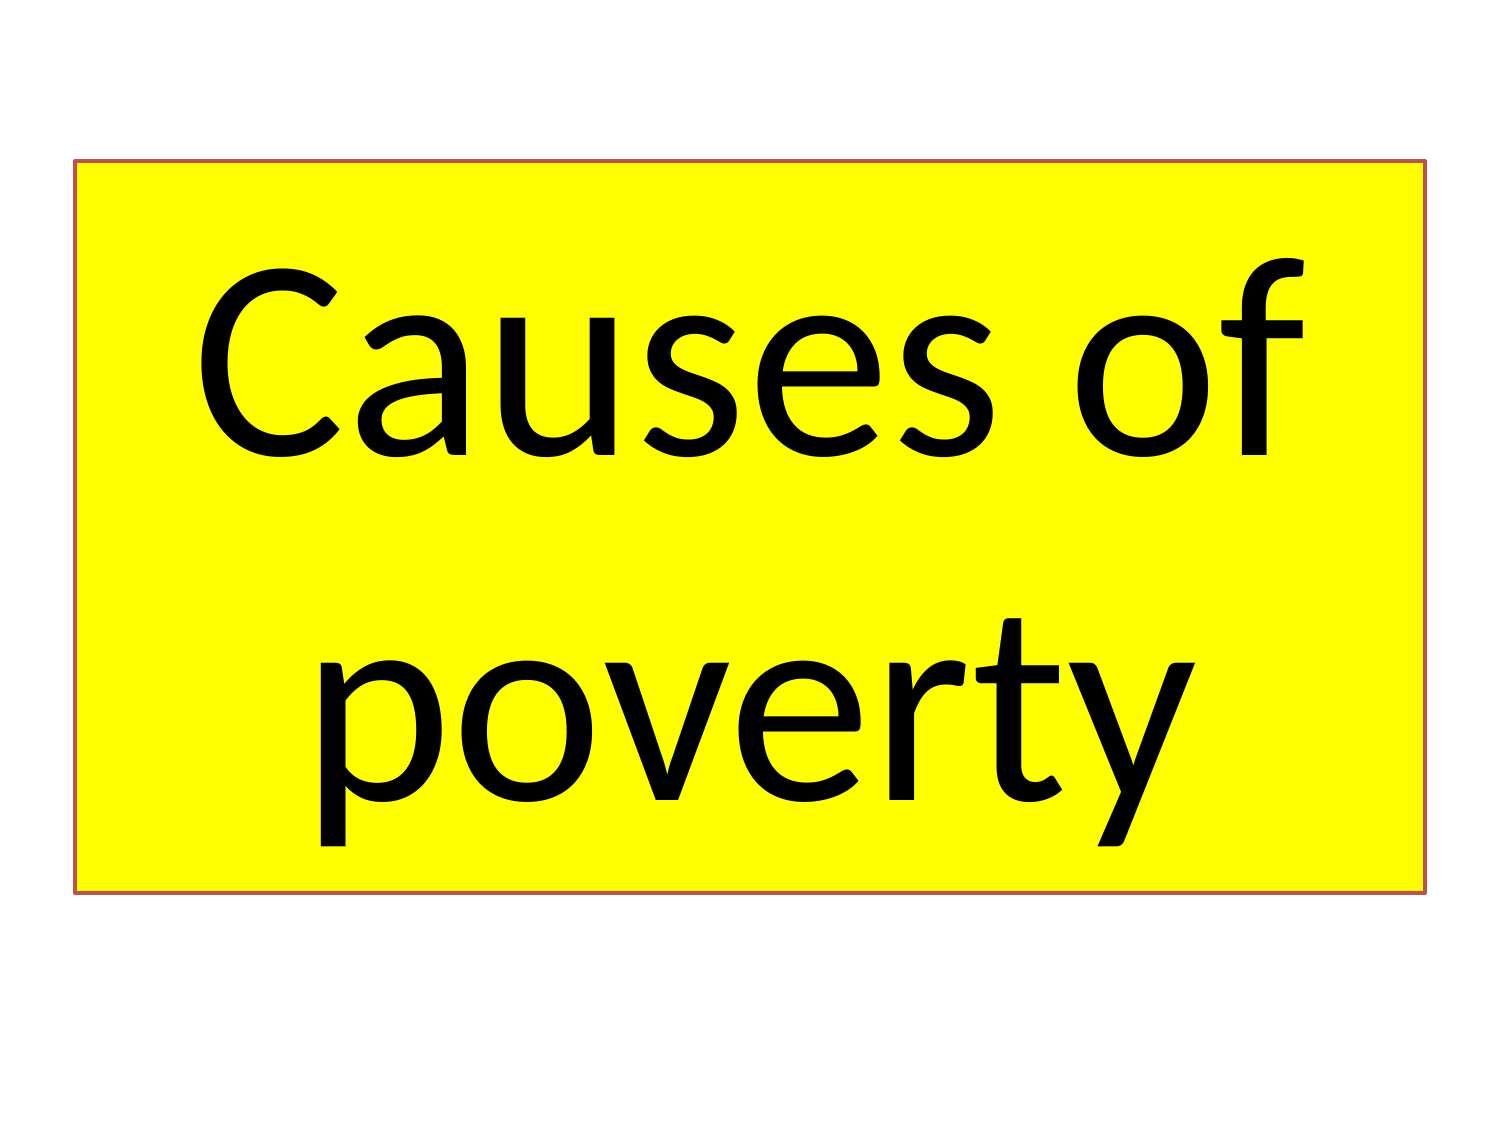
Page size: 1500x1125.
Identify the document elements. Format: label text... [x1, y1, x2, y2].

text_box Causes of poverty [73, 159, 1427, 895]
